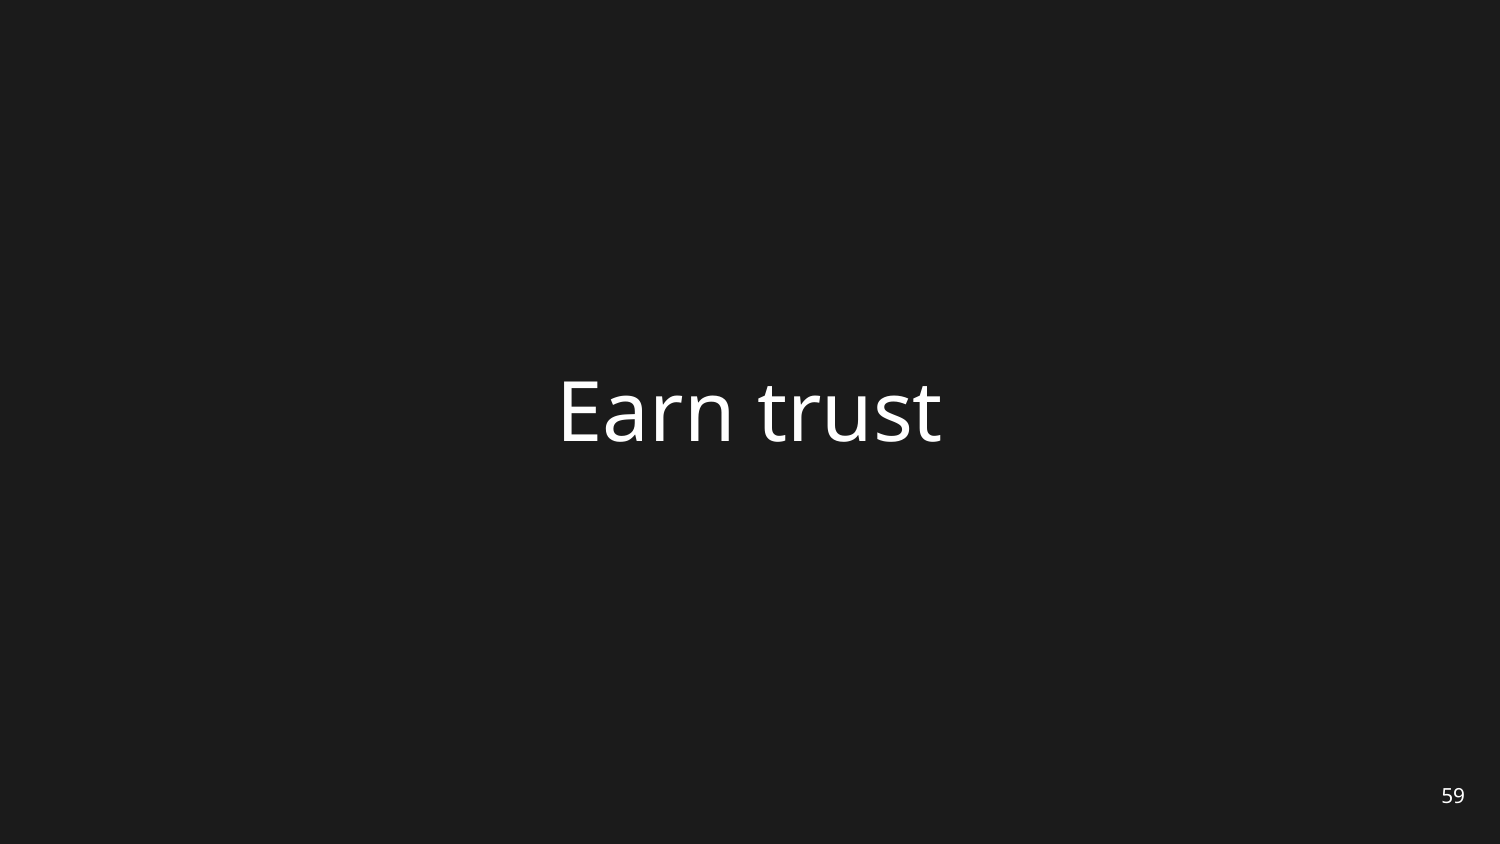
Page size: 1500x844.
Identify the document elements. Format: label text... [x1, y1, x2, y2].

slide_number 59 [1389, 764, 1480, 830]
title Earn trust [51, 72, 1449, 753]
